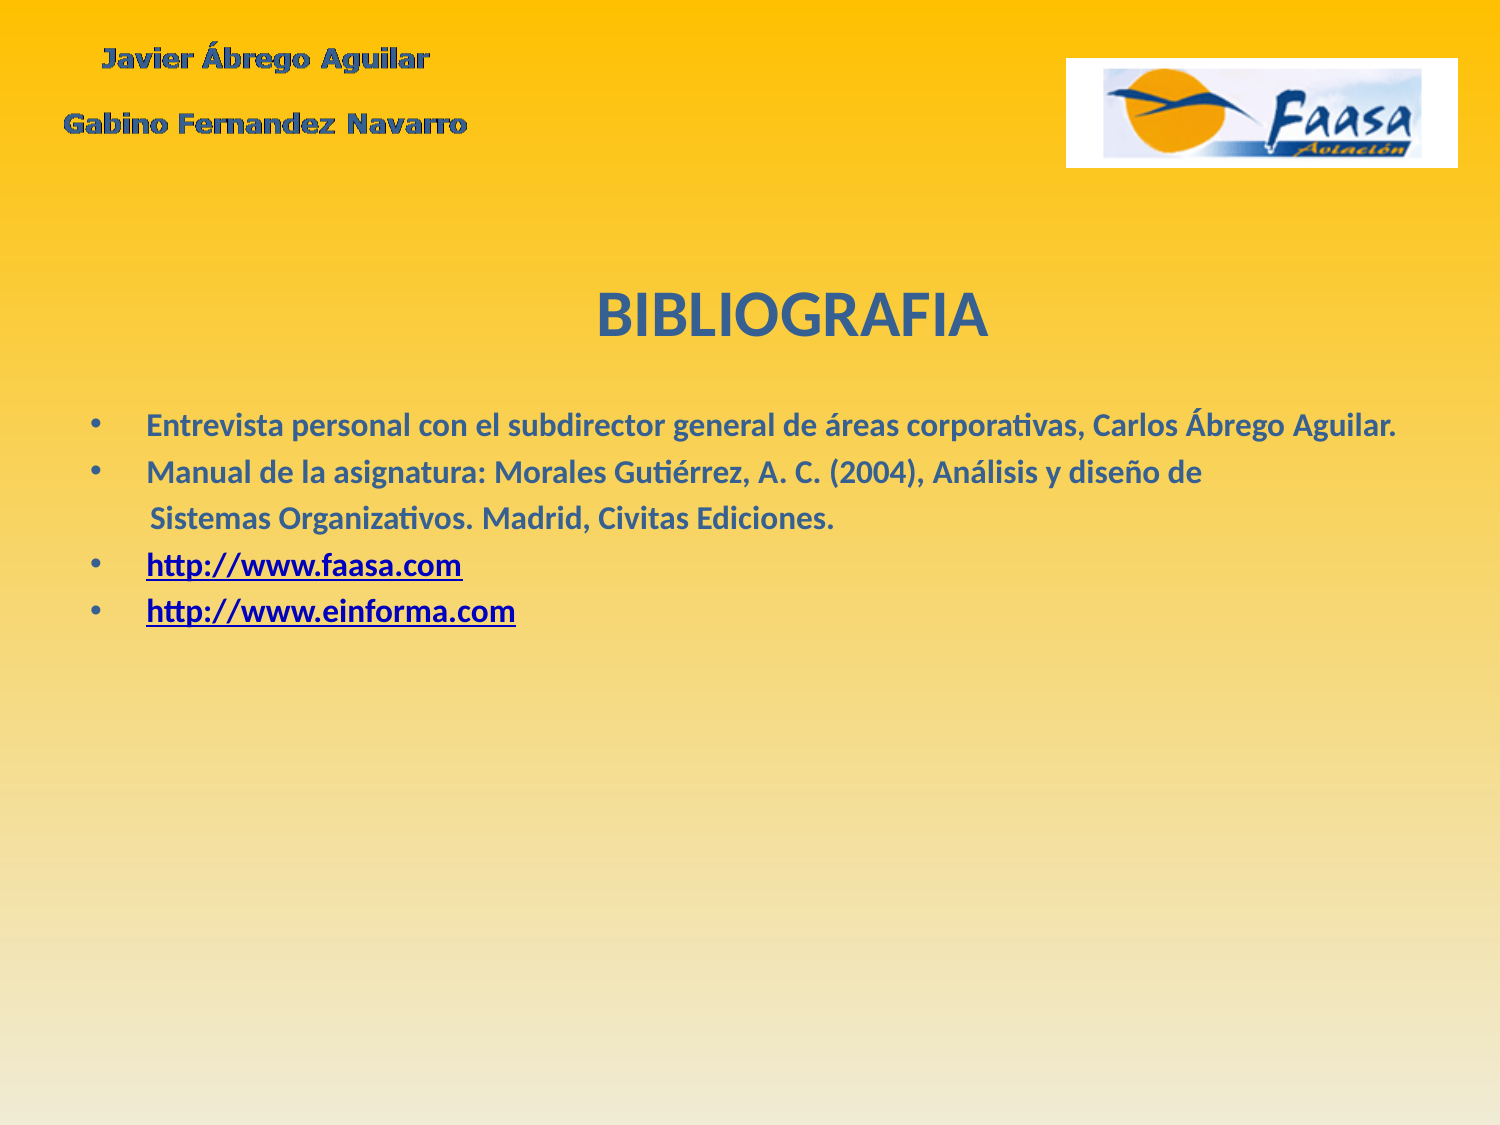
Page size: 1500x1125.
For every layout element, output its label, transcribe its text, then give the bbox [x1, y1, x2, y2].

picture [0, 0, 530, 214]
list BIBLIOGRAFIA Entrevista personal con el subdirector general de áreas corporativas, Carlos Ábrego Aguilar. Manual de la asignatura: Morales Gutiérrez, A. C. (2004), Análisis y diseño de Sistemas Organizativos. Madrid, Civitas Ediciones. http://www.faasa.com http://www.einforma.com [75, 262, 1442, 1055]
picture [1066, 58, 1458, 168]
